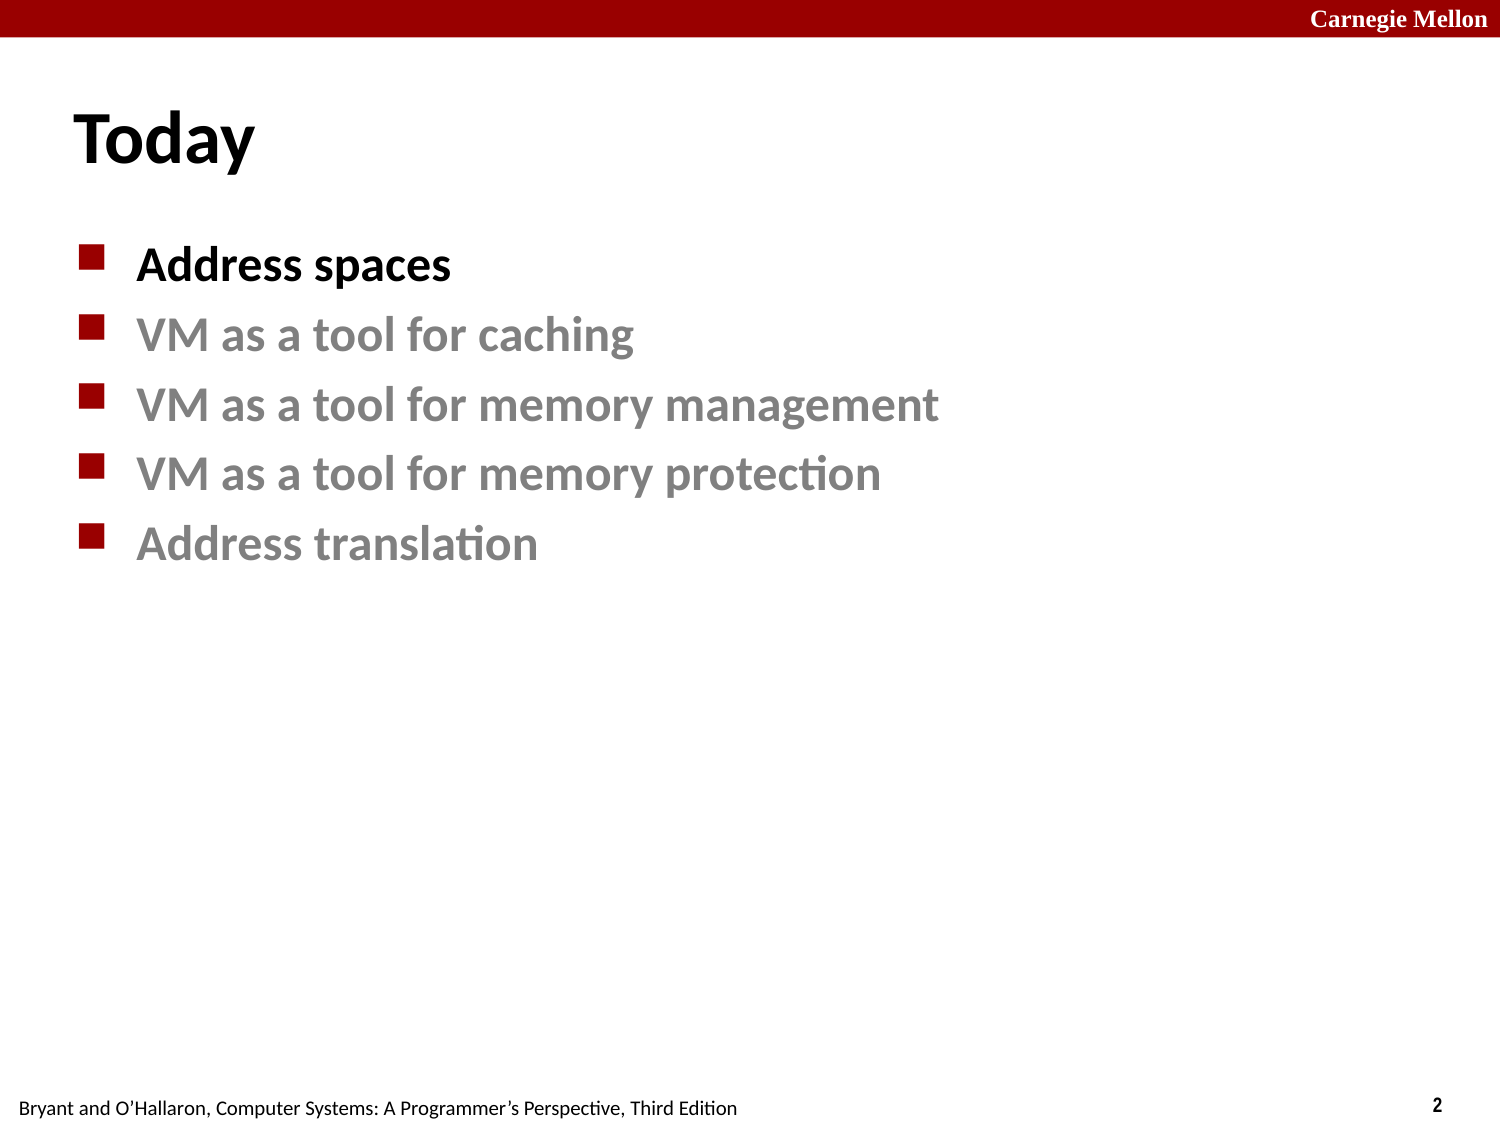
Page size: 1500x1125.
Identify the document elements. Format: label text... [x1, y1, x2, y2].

list Address spaces VM as a tool for caching VM as a tool for memory management VM as a tool for memory protection Address translation [64, 223, 1361, 1040]
title Today [58, 71, 1305, 197]
